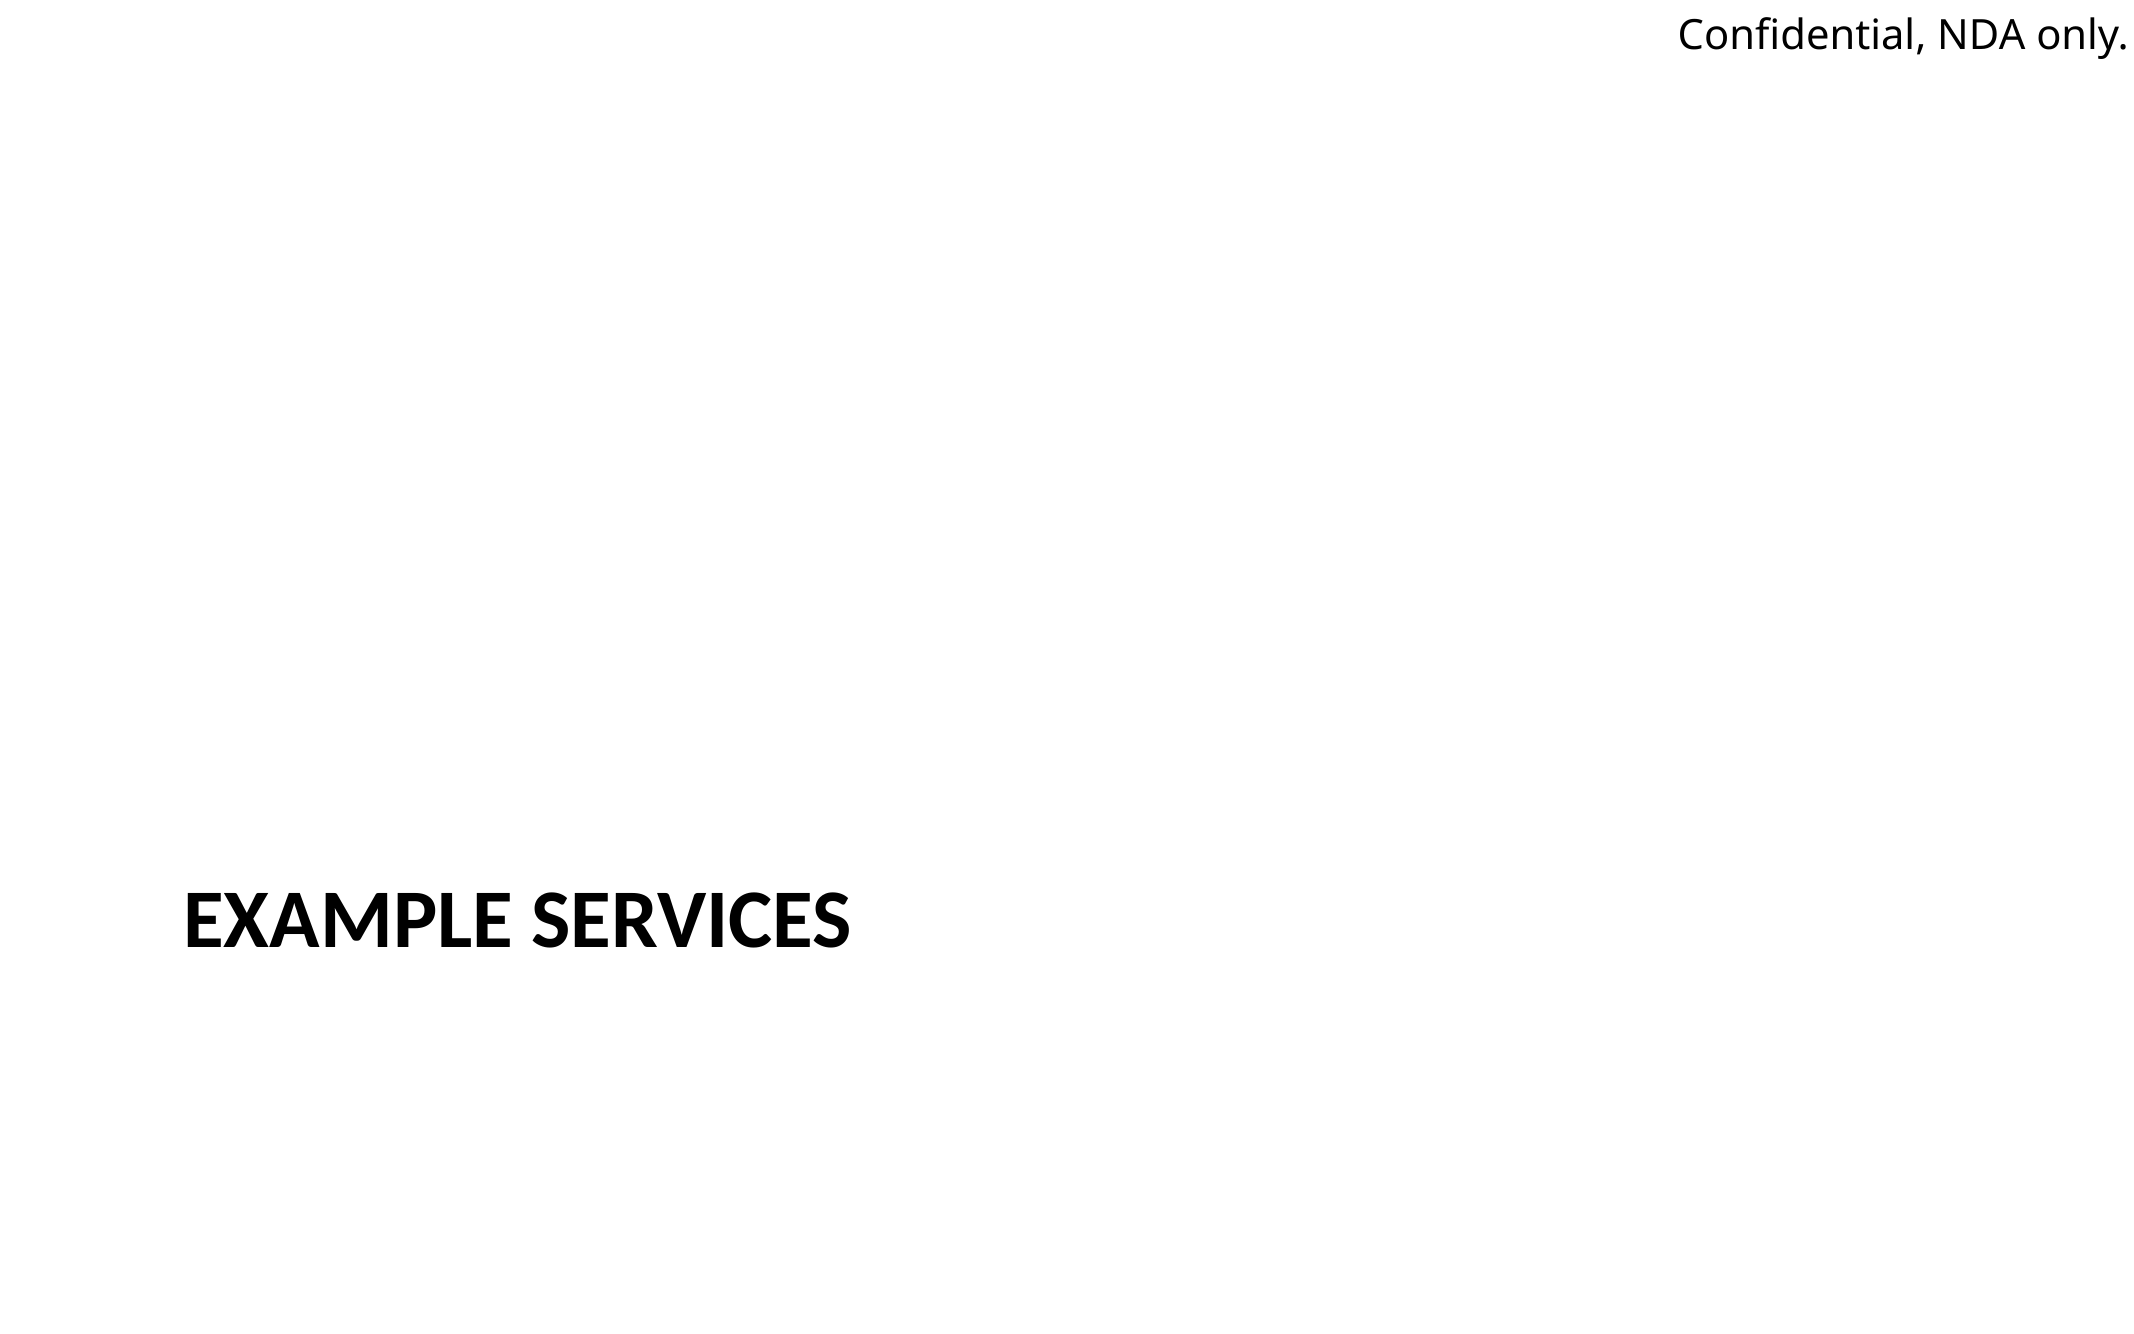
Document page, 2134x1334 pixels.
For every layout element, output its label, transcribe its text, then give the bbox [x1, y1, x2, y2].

title Example Services [168, 856, 1982, 1122]
